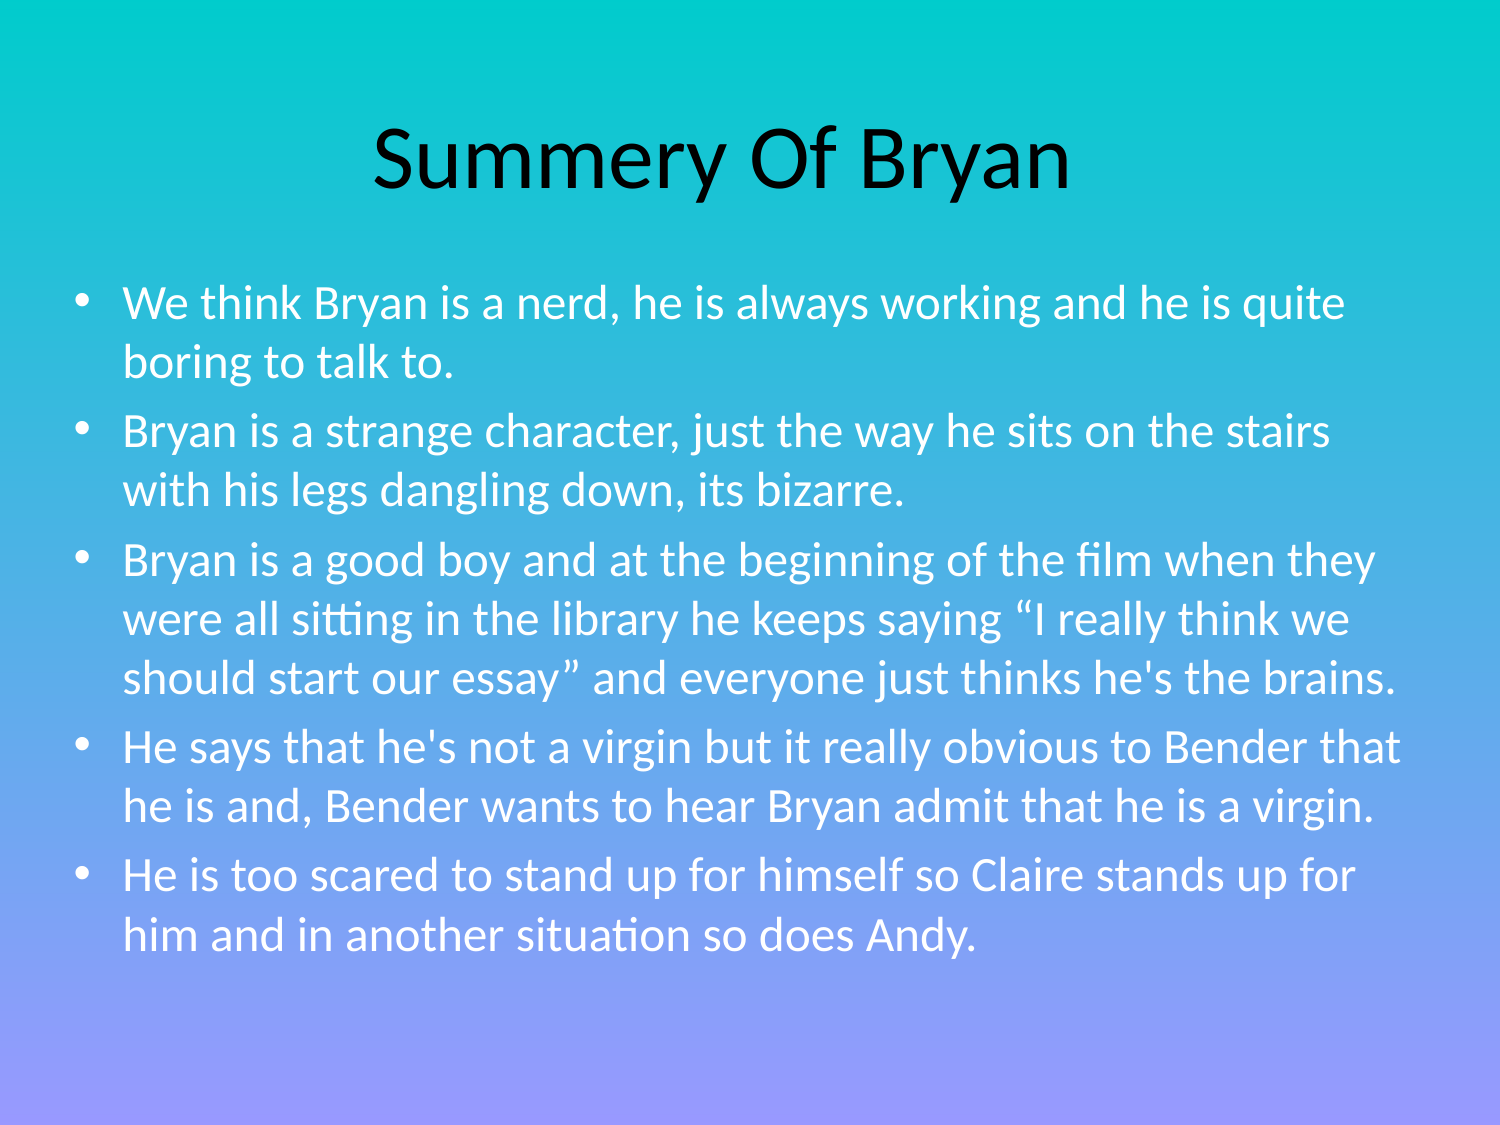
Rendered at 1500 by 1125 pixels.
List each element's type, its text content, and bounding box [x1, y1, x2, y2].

title Summery Of Bryan [58, 58, 1409, 247]
list We think Bryan is a nerd, he is always working and he is quite boring to talk to. Bryan is a strange character, just the way he sits on the stairs with his legs dangling down, its bizarre. Bryan is a good boy and at the beginning of the film when they were all sitting in the library he keeps saying “I really think we should start our essay” and everyone just thinks he's the brains. He says that he's not a virgin but it really obvious to Bender that he is and, Bender wants to hear Bryan admit that he is a virgin. He is too scared to stand up for himself so Claire stands up for him and in another situation so does Andy. [58, 262, 1425, 1090]
